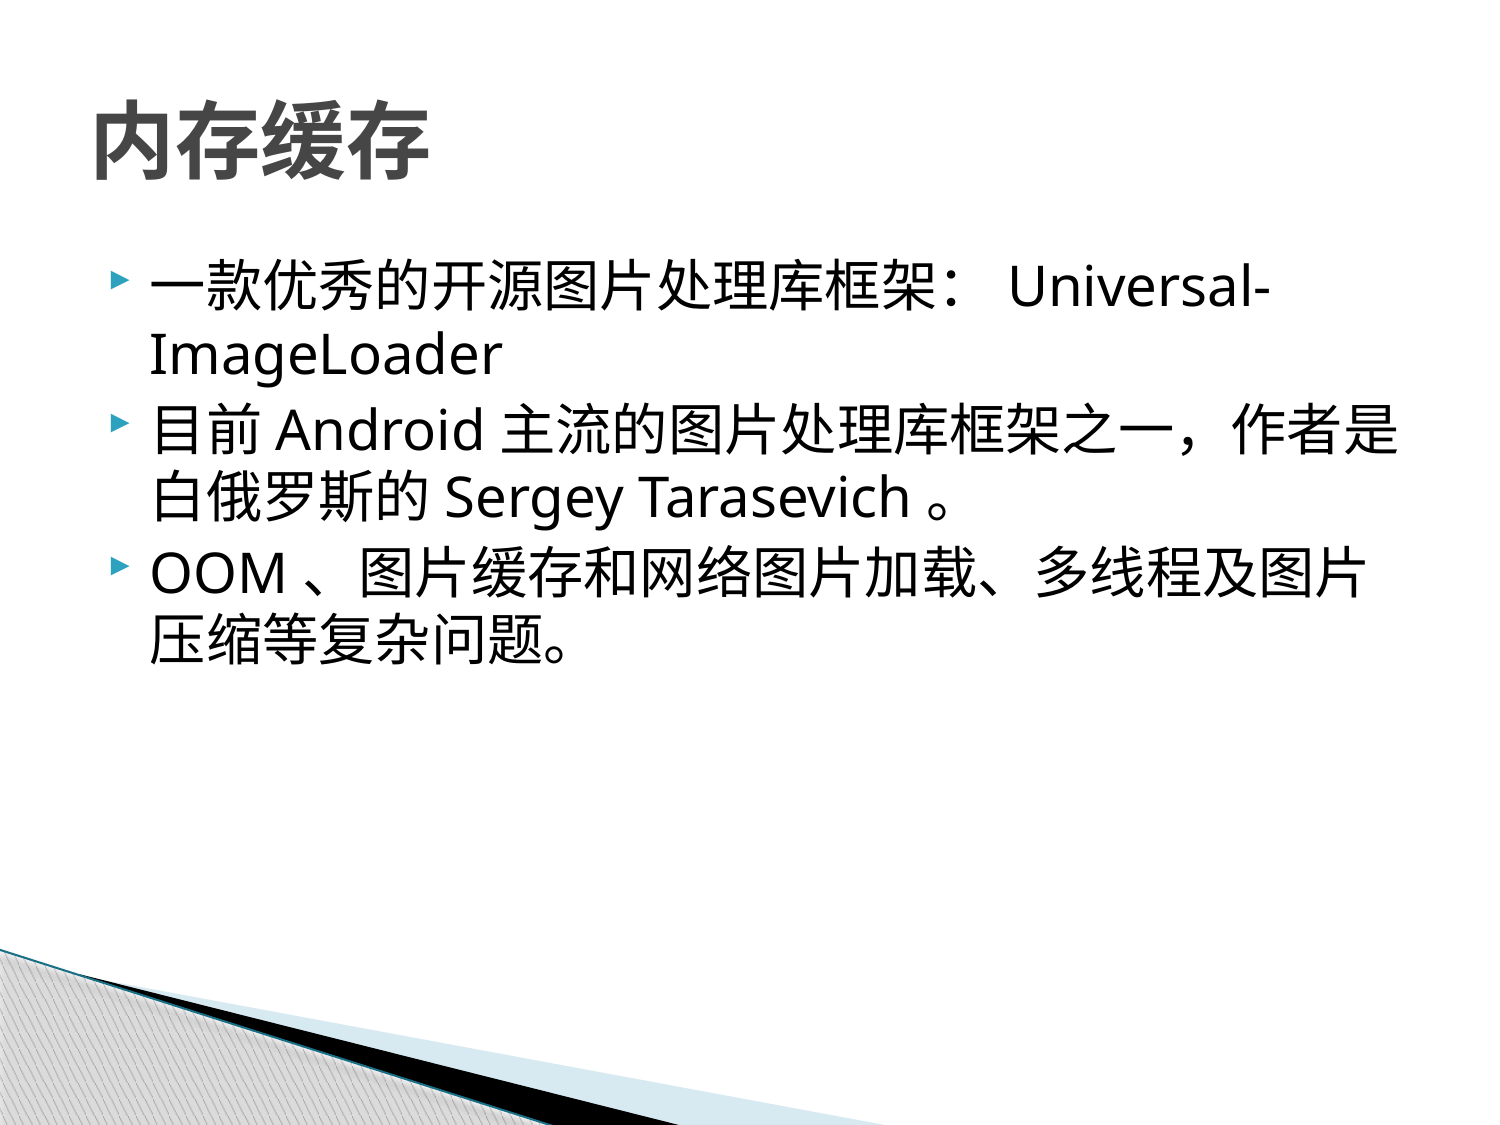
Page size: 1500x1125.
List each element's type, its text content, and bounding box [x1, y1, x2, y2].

title 内存缓存 [75, 45, 1425, 233]
list 一款优秀的开源图片处理库框架：Universal-ImageLoader 目前Android主流的图片处理库框架之一，作者是白俄罗斯的Sergey Tarasevich。 OOM、图片缓存和网络图片加载、多线程及图片压缩等复杂问题。 [75, 243, 1425, 986]
